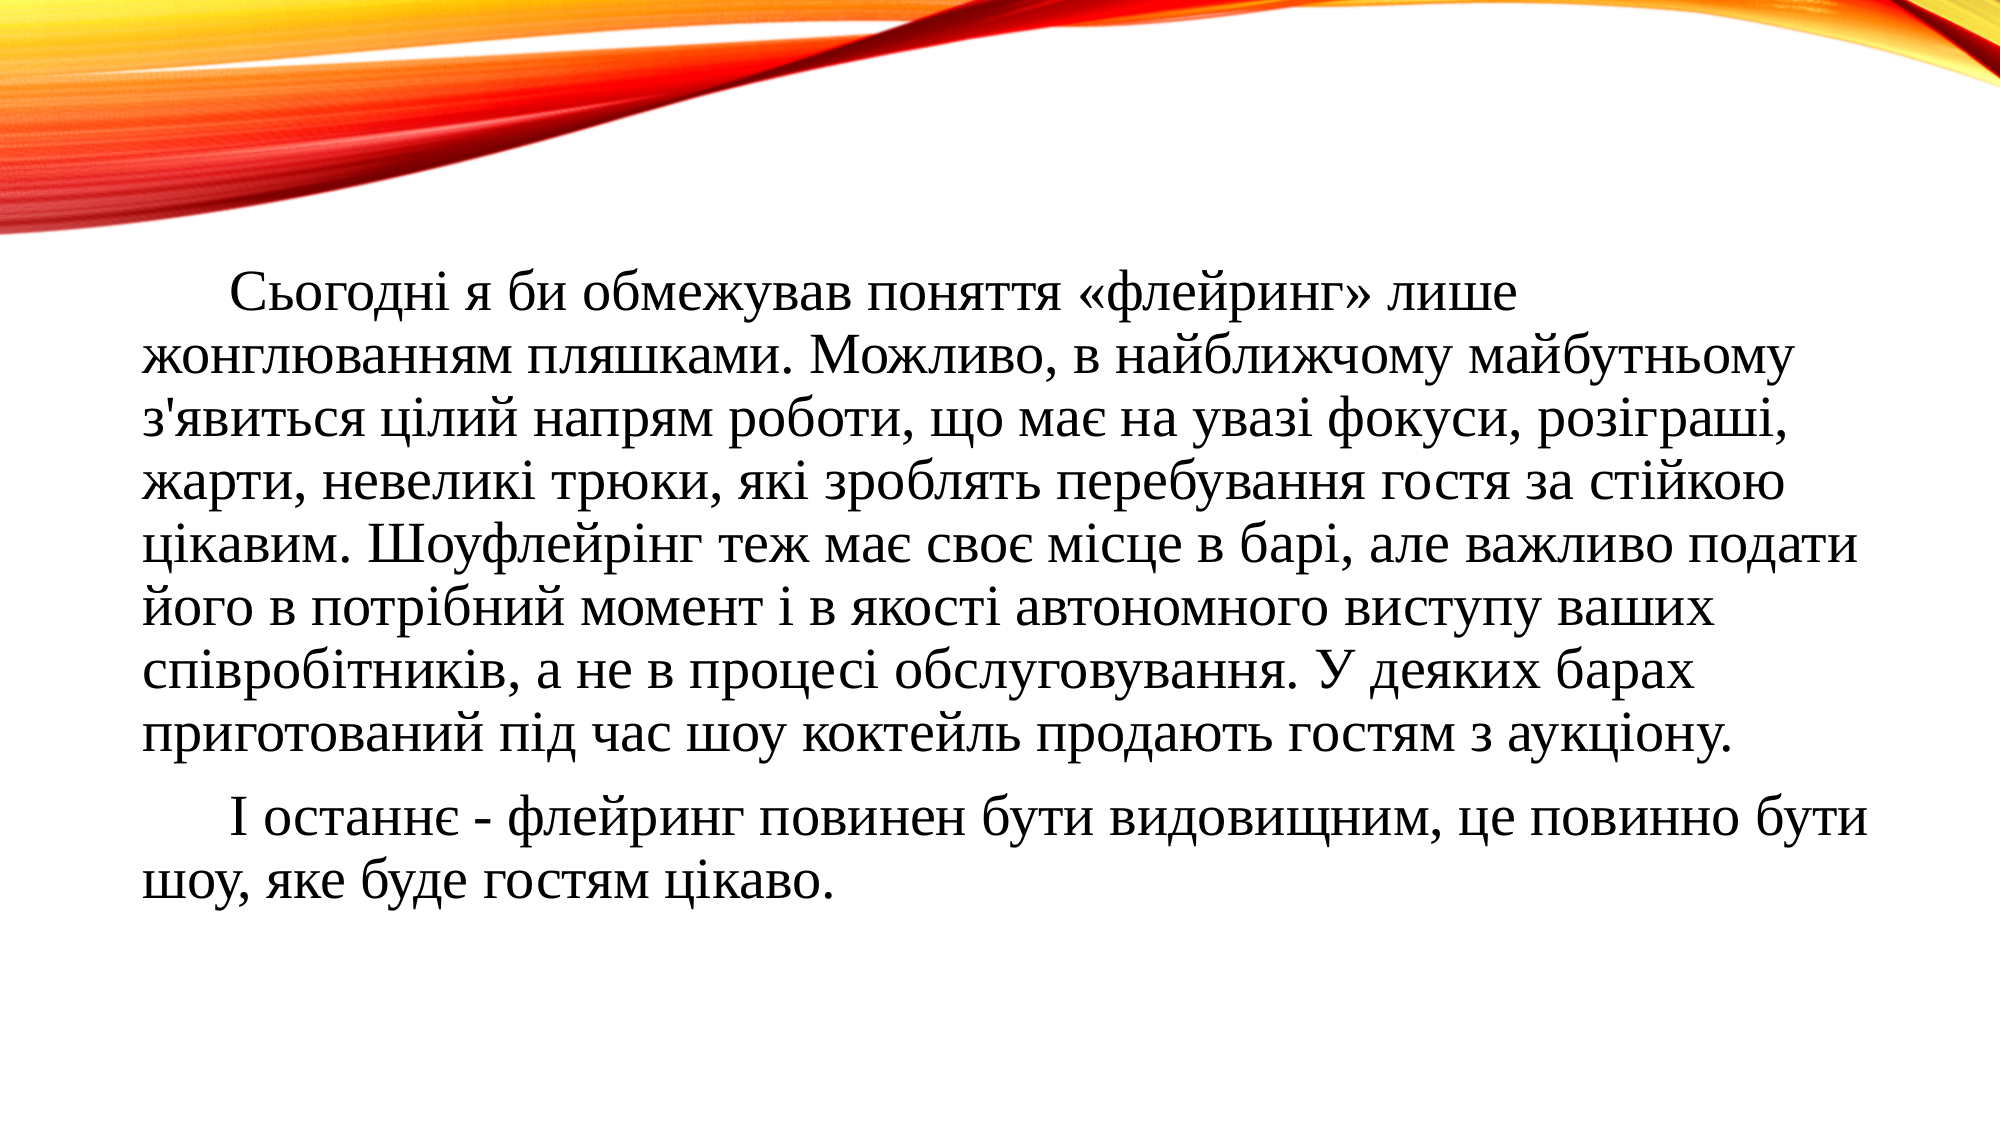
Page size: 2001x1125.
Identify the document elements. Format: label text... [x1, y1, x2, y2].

picture [0, 0, 2000, 237]
list Сьогодні я би обмежував поняття «флейринг» лише жонглюванням пляшками. Можливо, в найближчому майбутньому з'явиться цілий напрям роботи, що має на увазі фокуси, розіграші, жарти, невеликі трюки, які зроблять перебування гостя за стійкою цікавим. Шоуфлейрінг теж має своє місце в барі, але важливо подати його в потрібний момент і в якості автономного виступу ваших співробітників, а не в процесі обслуговування. У деяких барах приготований під час шоу коктейль продають гостям з аукціону. І останнє - флейринг повинен бути видовищним, це повинно бути шоу, яке буде гостям цікаво. [127, 252, 1903, 1076]
